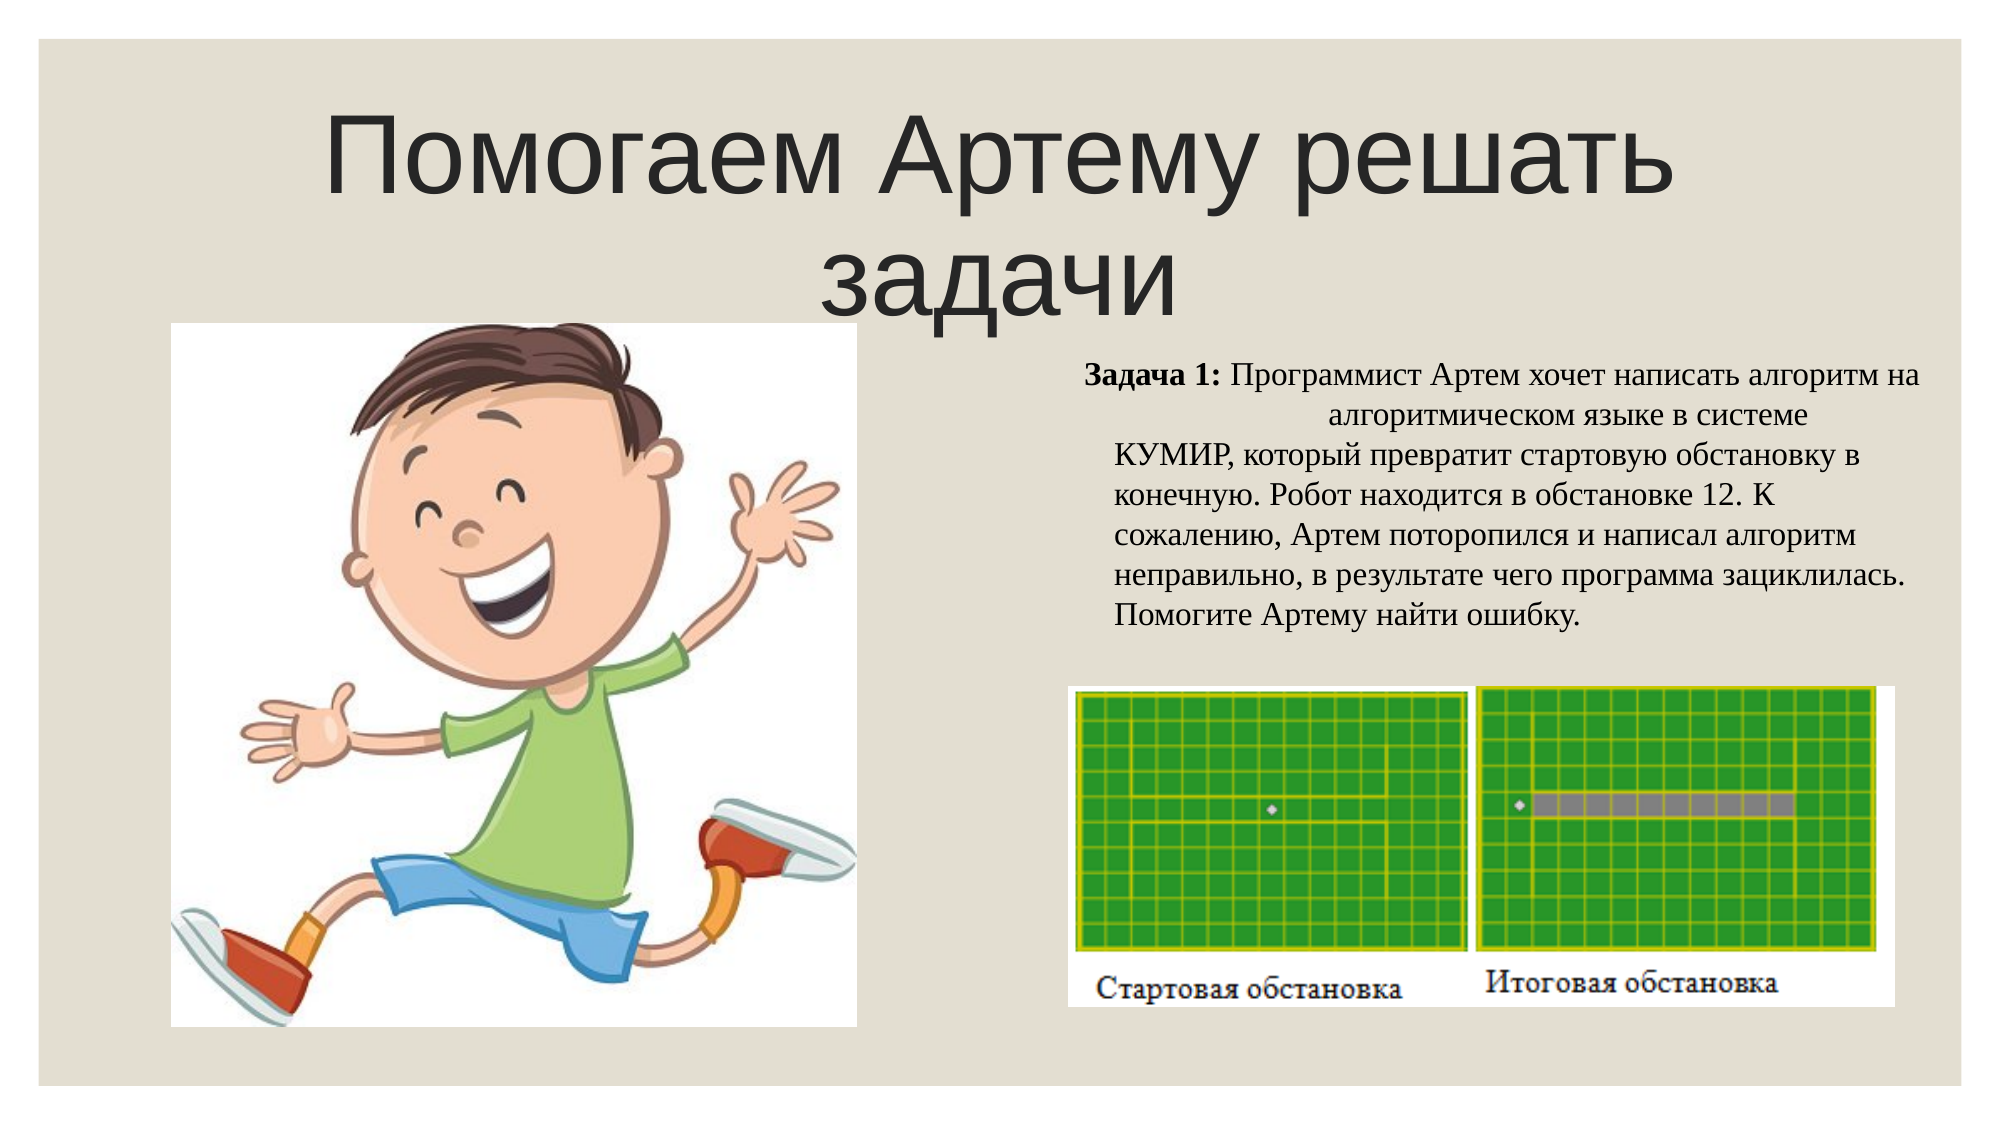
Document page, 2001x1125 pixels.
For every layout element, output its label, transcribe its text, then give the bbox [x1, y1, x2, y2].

title Помогаем Артему решать задачи [174, 105, 1826, 331]
picture [1068, 686, 1895, 1007]
picture [171, 323, 857, 1028]
list Задача 1: Программист Артем хочет написать алгоритм на алгоритмическом языке в системе КУМИР, который превратит стартовую обстановку в конечную. Робот находится в обстановке 12. К сожалению, Артем поторопился и написал алгоритм неправильно, в результате чего программа зациклилась. Помогите Артему найти ошибку. [889, 344, 1953, 991]
